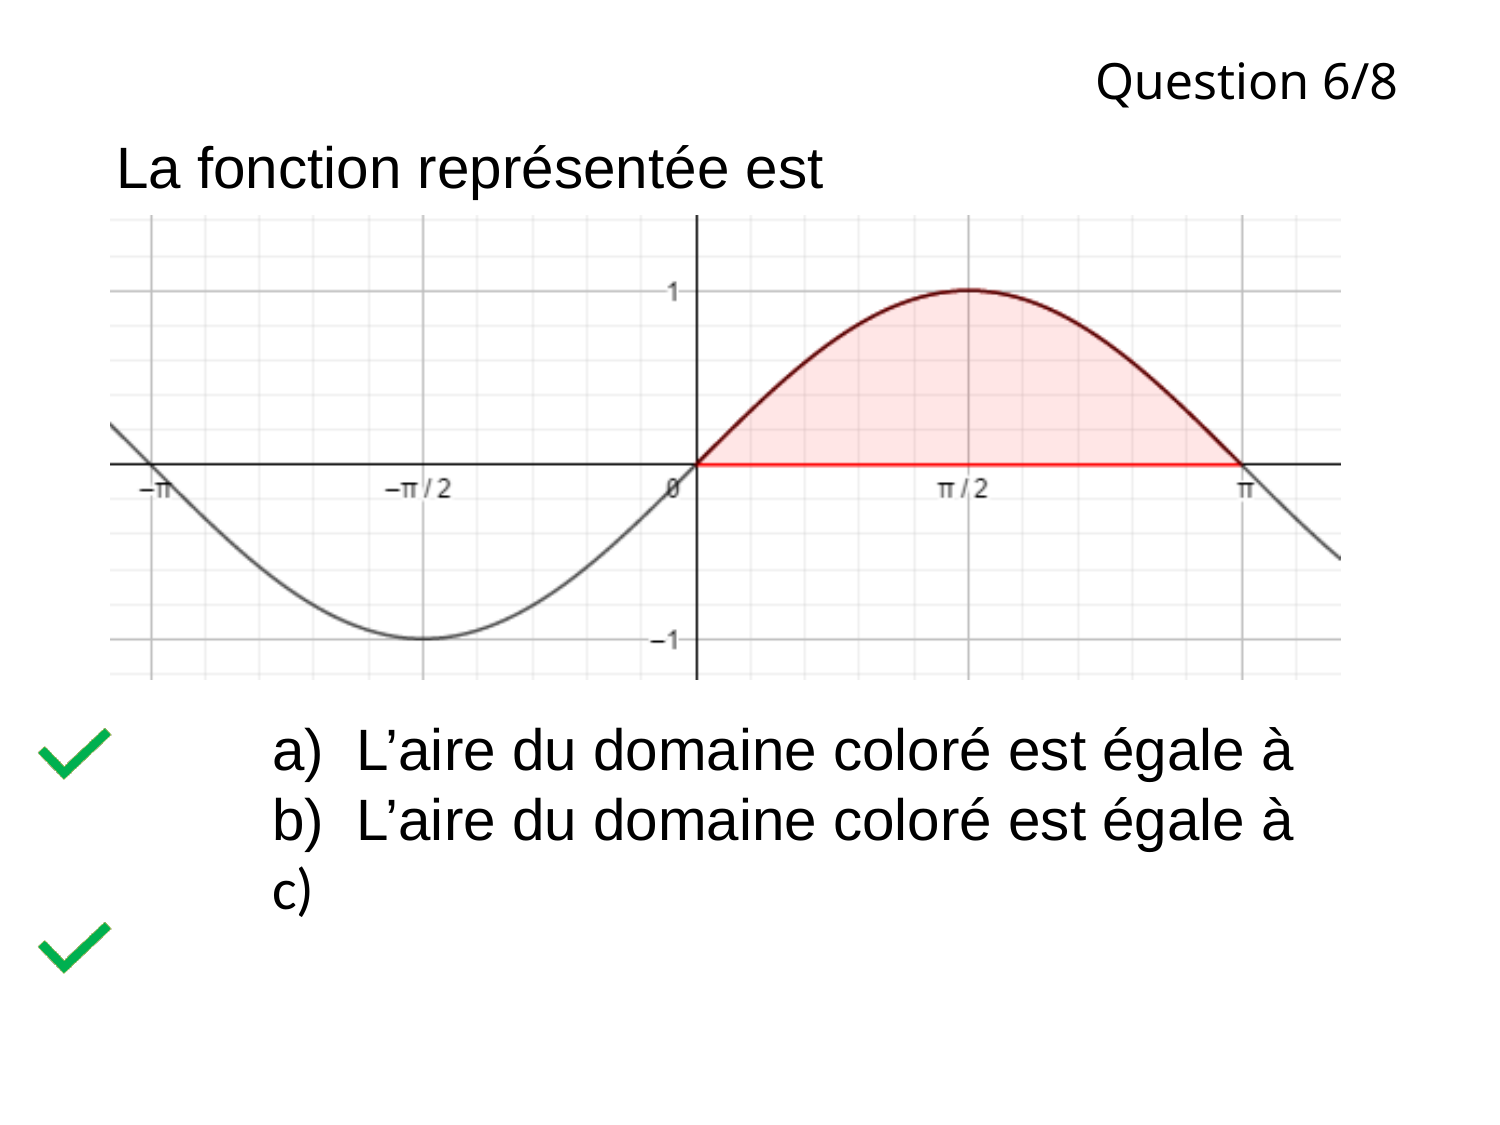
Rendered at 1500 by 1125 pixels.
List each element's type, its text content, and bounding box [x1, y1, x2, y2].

picture [109, 215, 1341, 680]
picture [36, 715, 113, 791]
text_box Question 6/8 [1080, 42, 1483, 118]
picture [36, 908, 113, 985]
